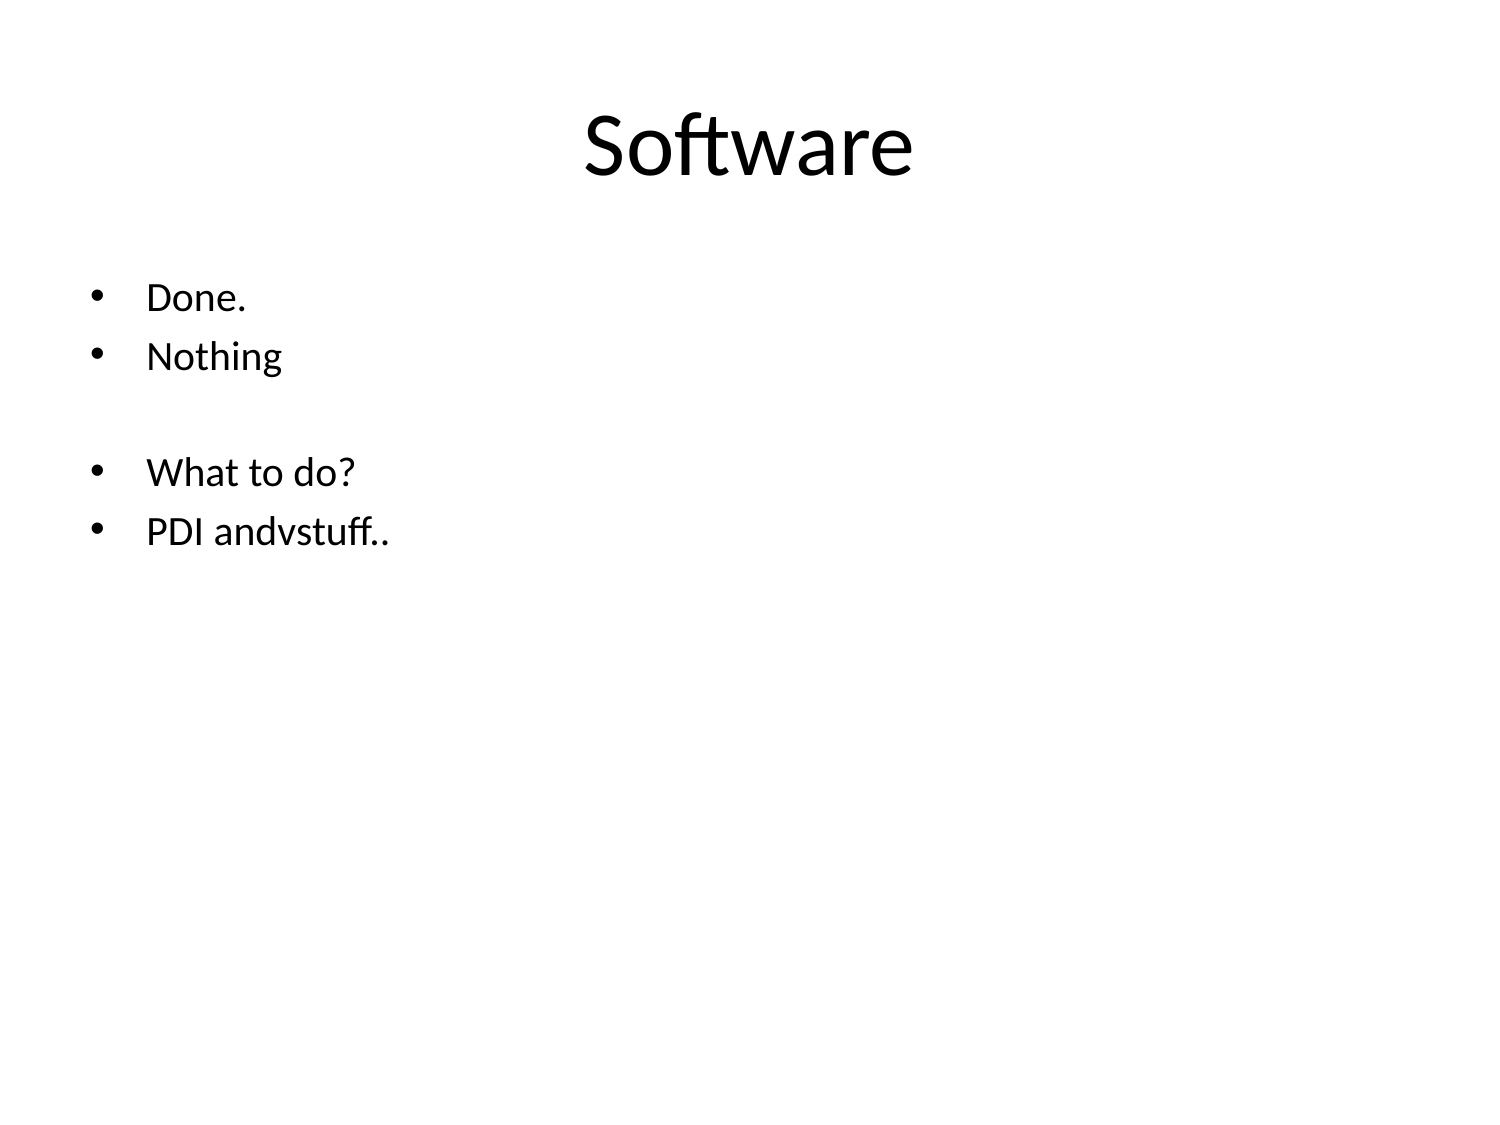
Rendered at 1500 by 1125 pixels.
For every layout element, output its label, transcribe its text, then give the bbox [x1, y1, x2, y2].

list Done. Nothing What to do? PDI andvstuff.. [75, 262, 1425, 1005]
title Software [75, 45, 1425, 233]
